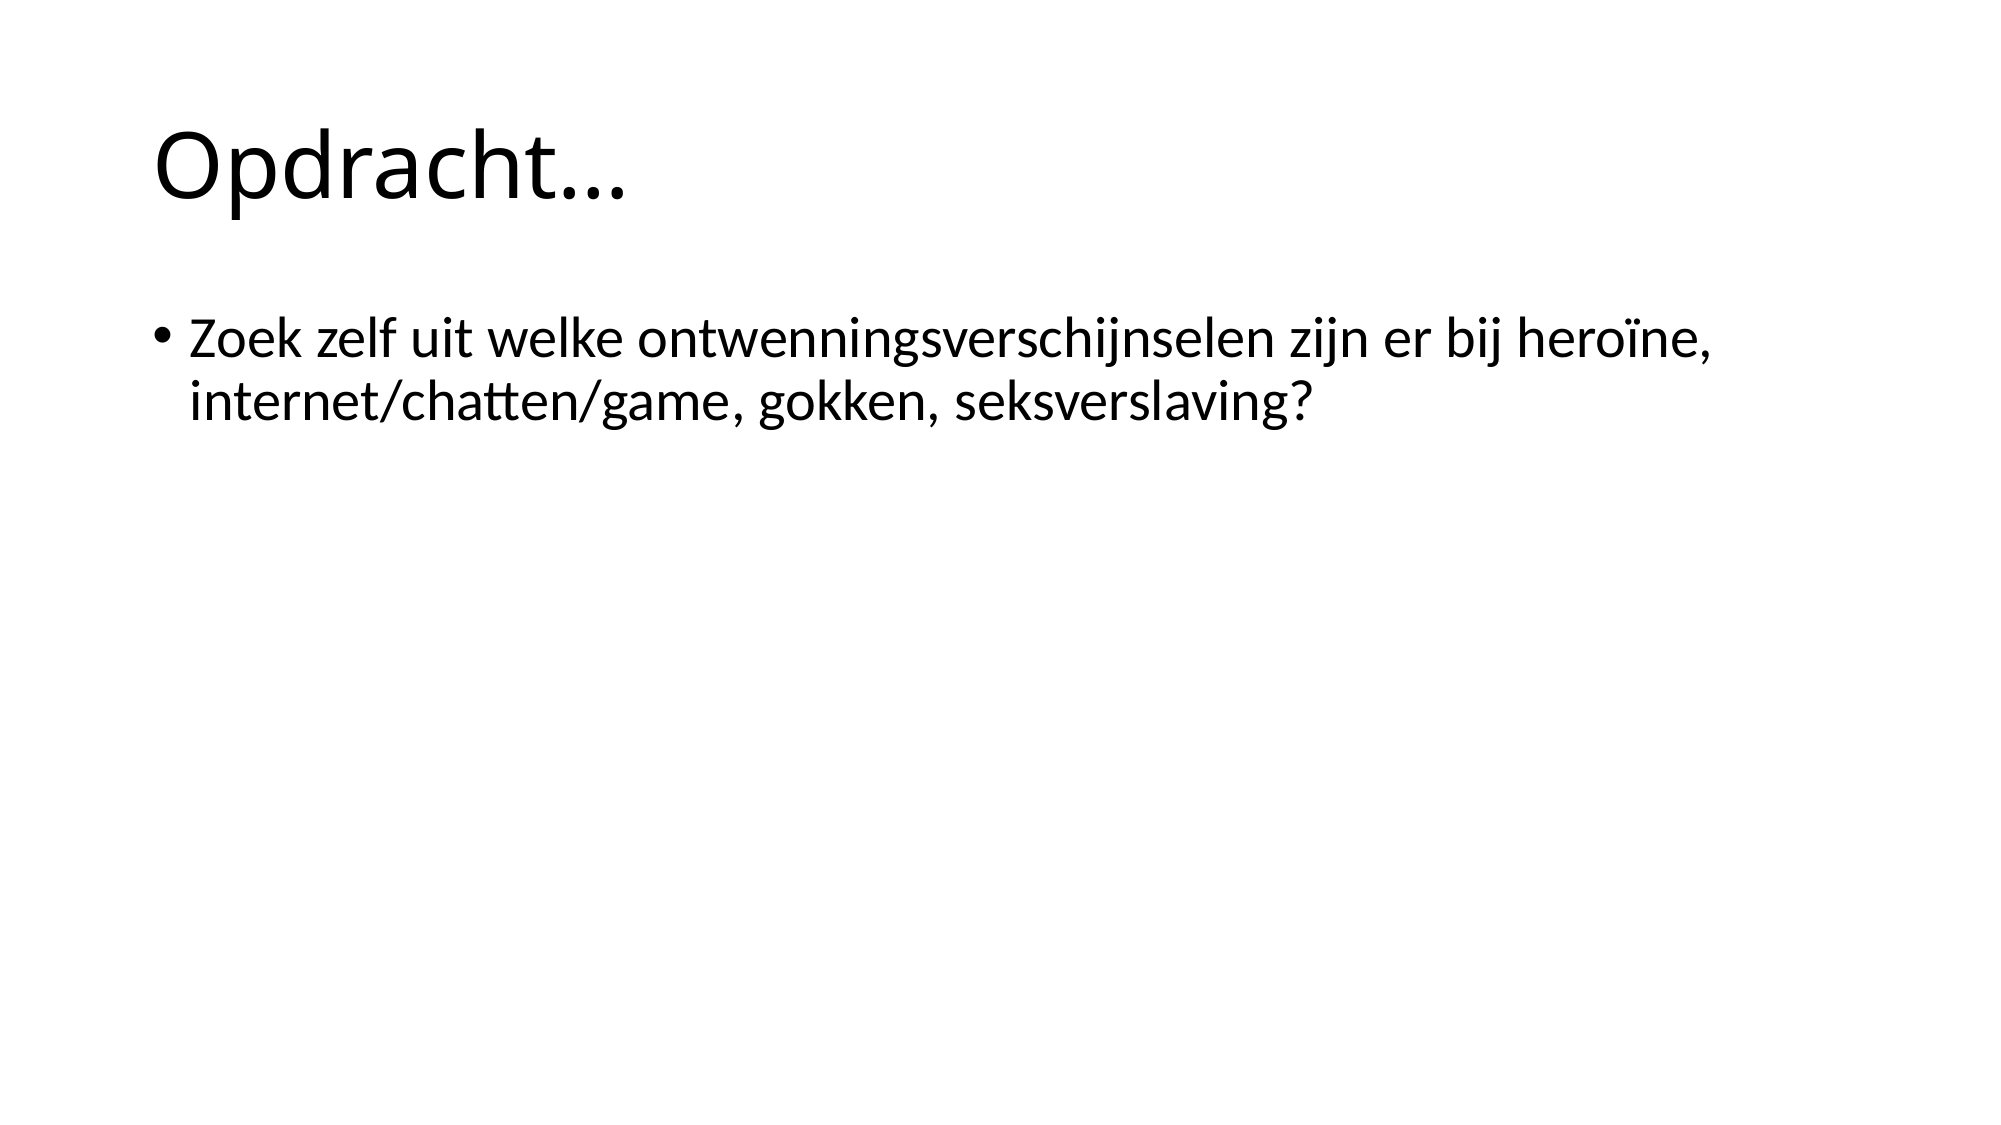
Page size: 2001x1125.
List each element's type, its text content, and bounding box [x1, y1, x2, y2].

list Zoek zelf uit welke ontwenningsverschijnselen zijn er bij heroïne, internet/chatten/game, gokken, seksverslaving? [137, 299, 1863, 1014]
title Opdracht… [137, 59, 1863, 278]
